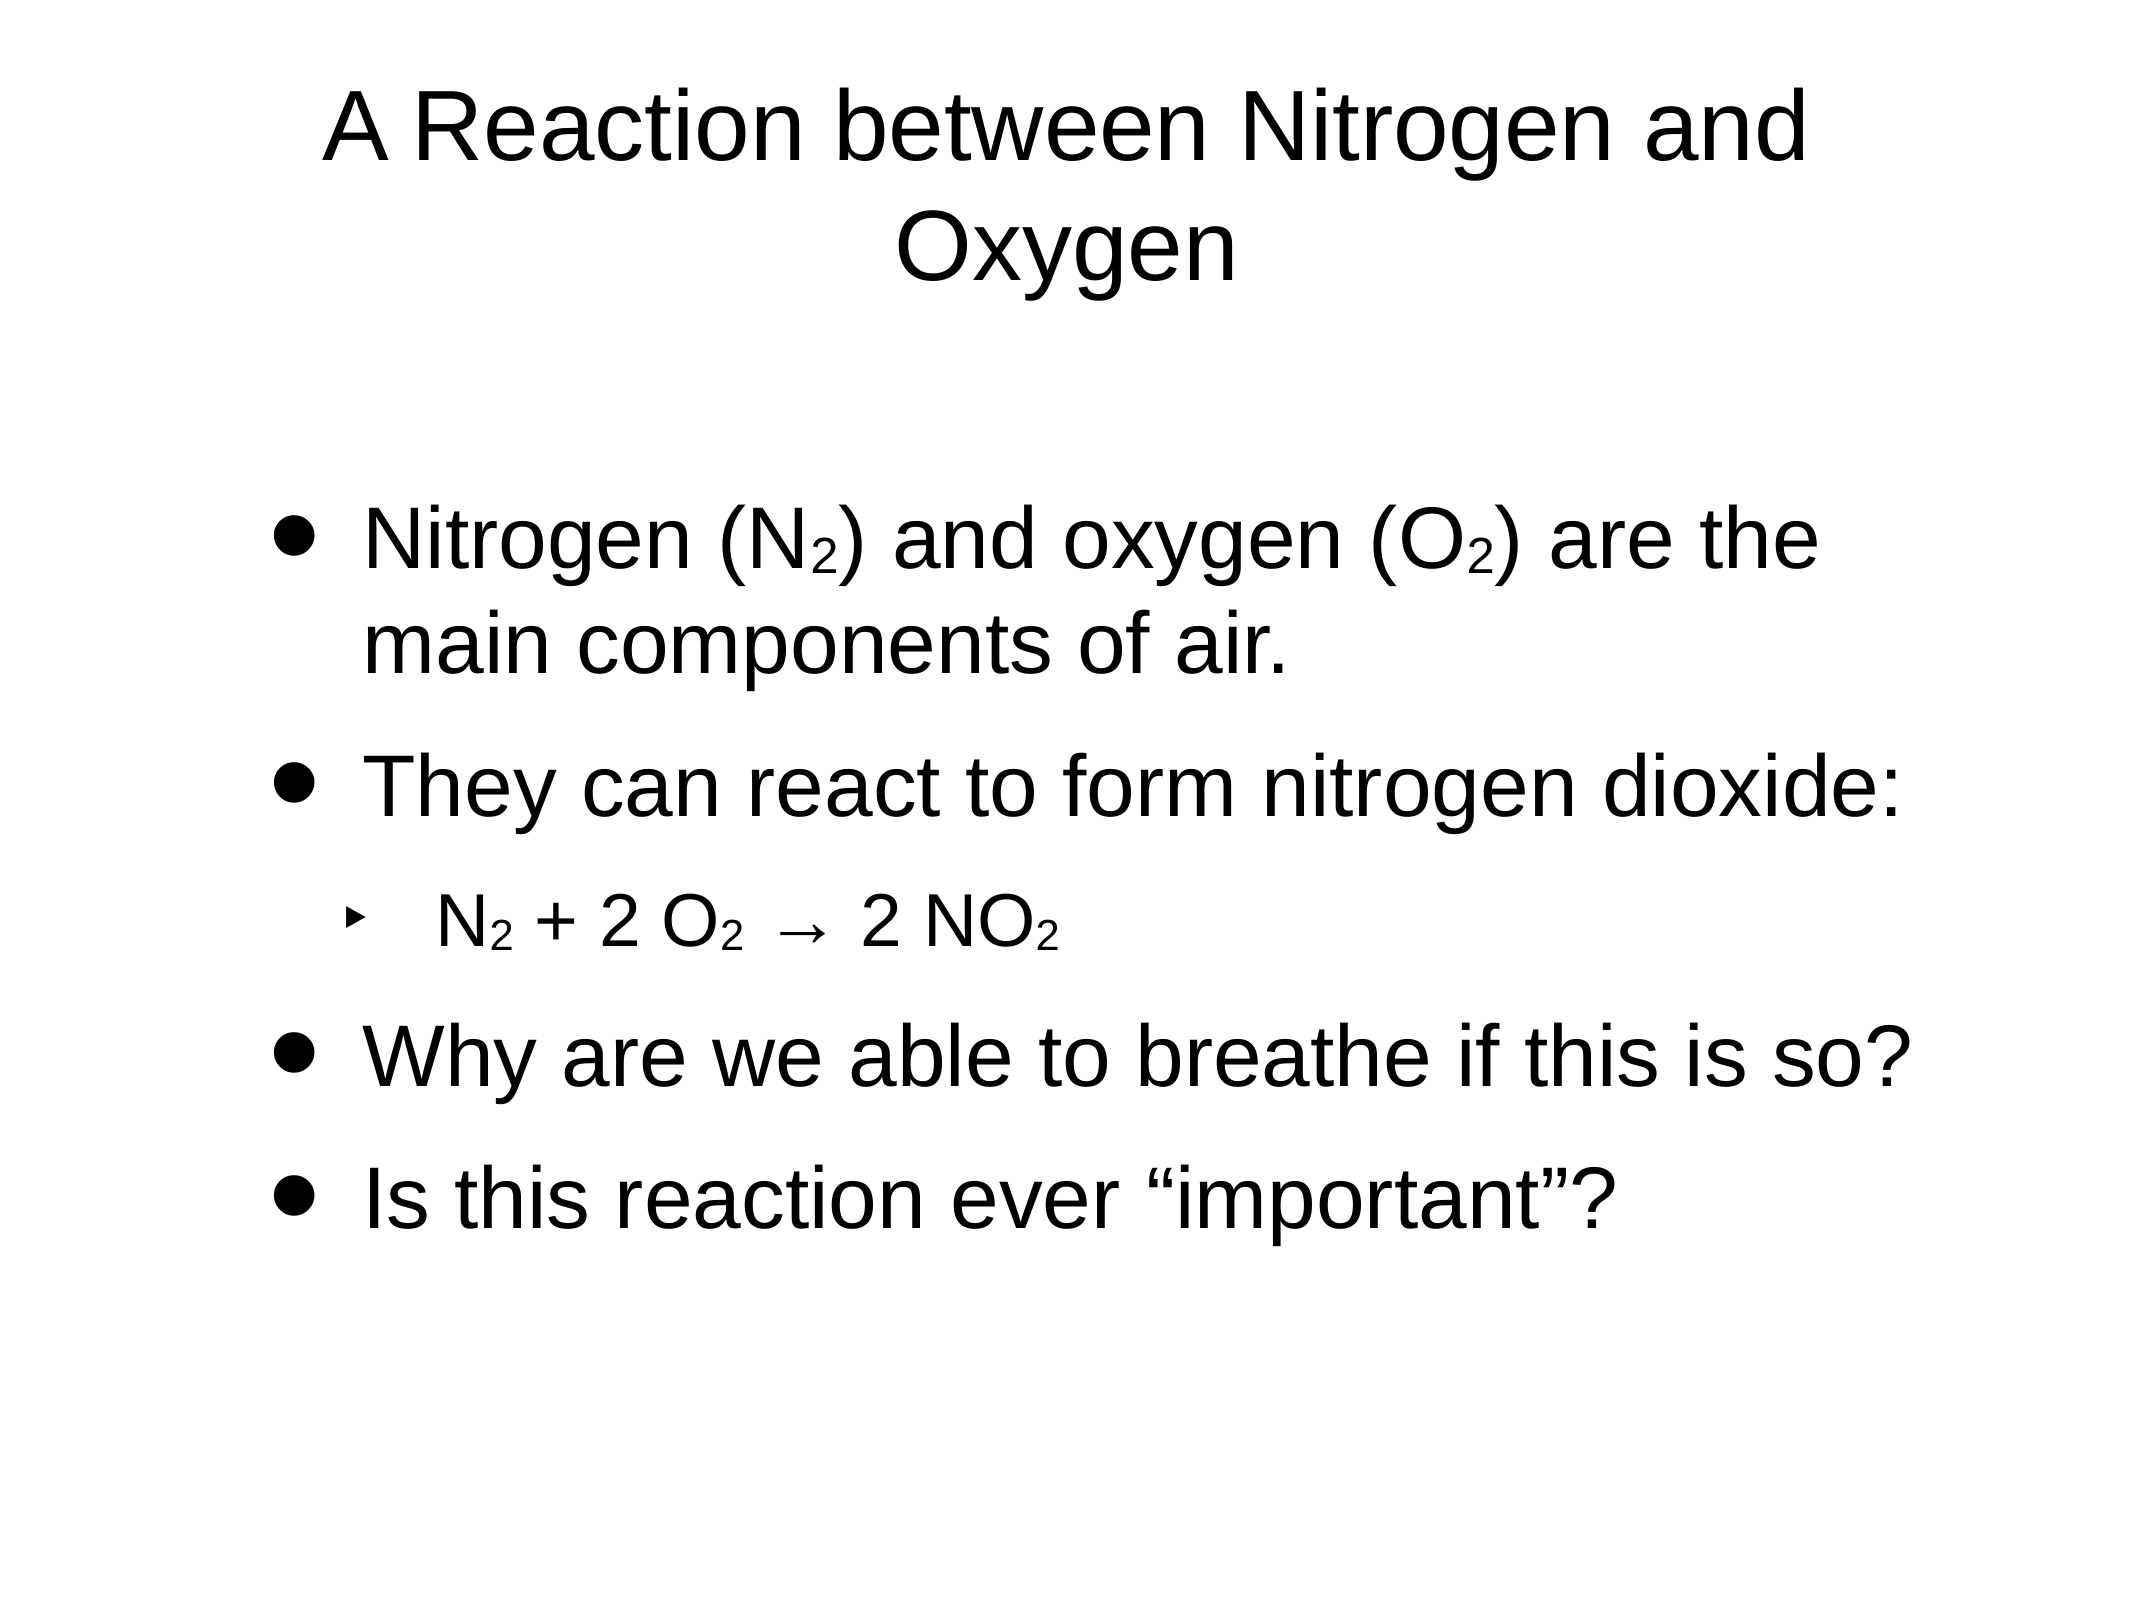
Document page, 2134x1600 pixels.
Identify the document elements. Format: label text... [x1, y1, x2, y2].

list Nitrogen (N2) and oxygen (O2) are the main components of air. They can react to form nitrogen dioxide: N2 + 2 O2 → 2 NO2 Why are we able to breathe if this is so? Is this reaction ever “important”? [208, 335, 1925, 1392]
title A Reaction between Nitrogen and Oxygen [208, 41, 1925, 319]
